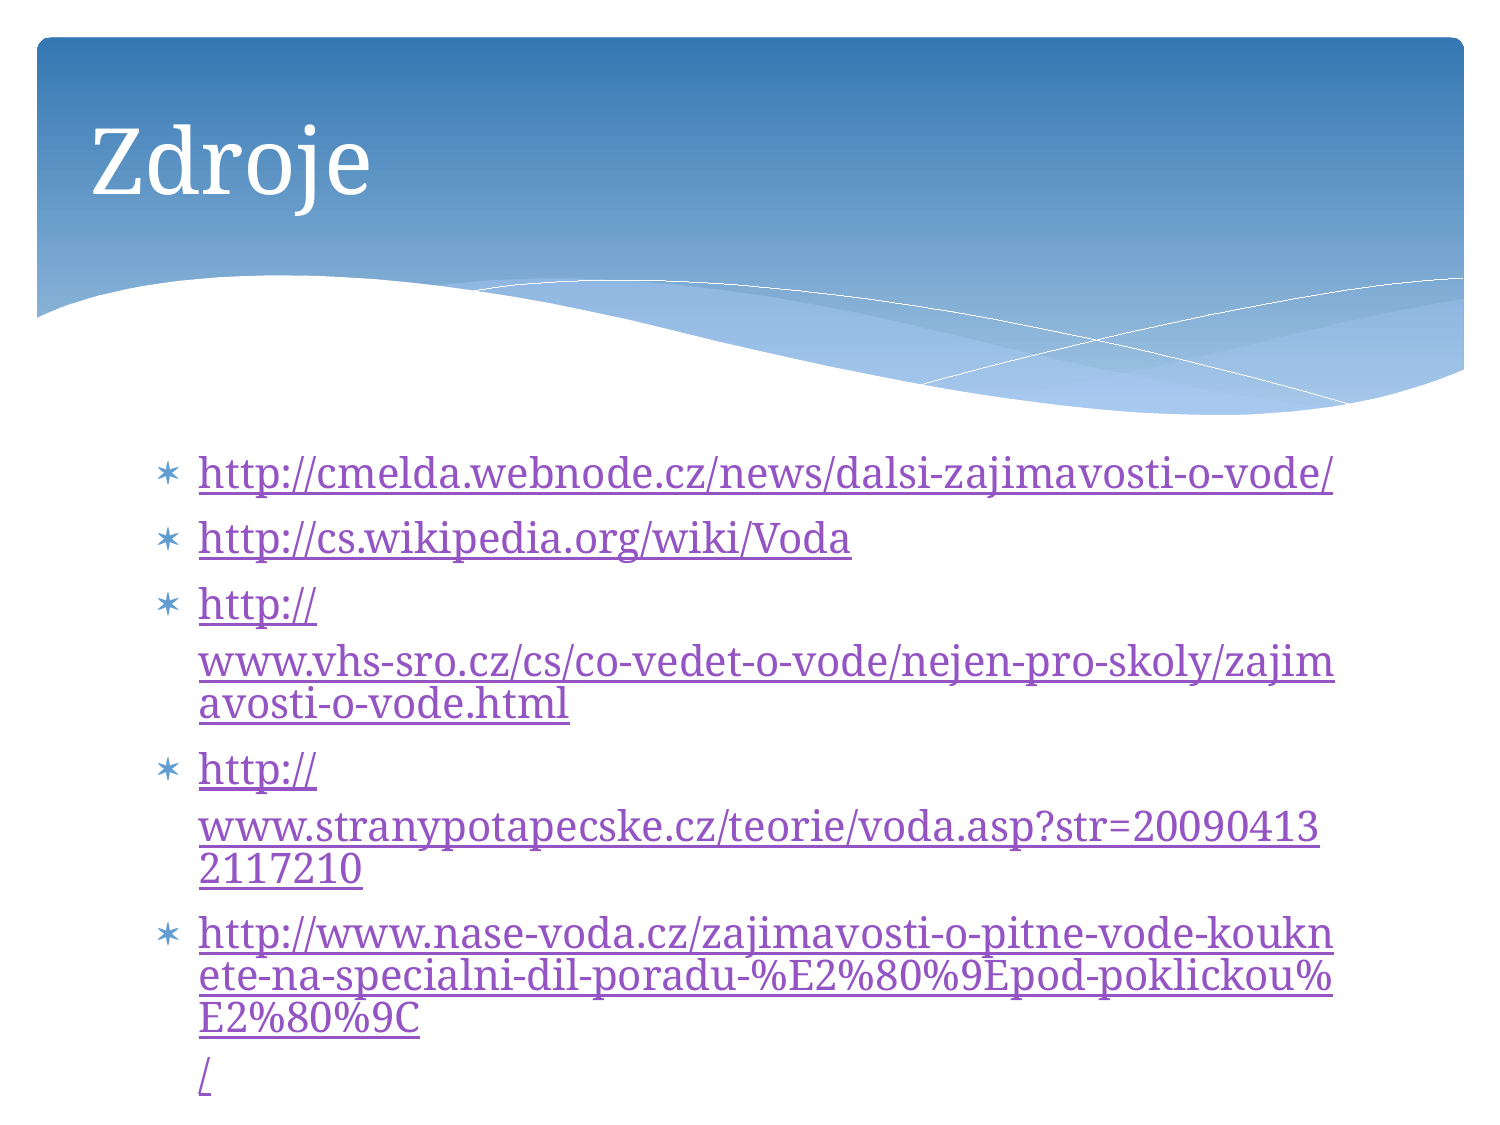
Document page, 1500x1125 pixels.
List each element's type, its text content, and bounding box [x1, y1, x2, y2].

title Zdroje [74, 55, 1426, 262]
list http://cmelda.webnode.cz/news/dalsi-zajimavosti-o-vode/ http://cs.wikipedia.org/wiki/Voda http://www.vhs-sro.cz/cs/co-vedet-o-vode/nejen-pro-skoly/zajimavosti-o-vode.html http://www.stranypotapecske.cz/teorie/voda.asp?str=200904132117210 http://www.nase-voda.cz/zajimavosti-o-pitne-vode-kouknete-na-specialni-dil-poradu-%E2%80%9Epod-poklickou%E2%80%9C/ [142, 438, 1359, 1006]
